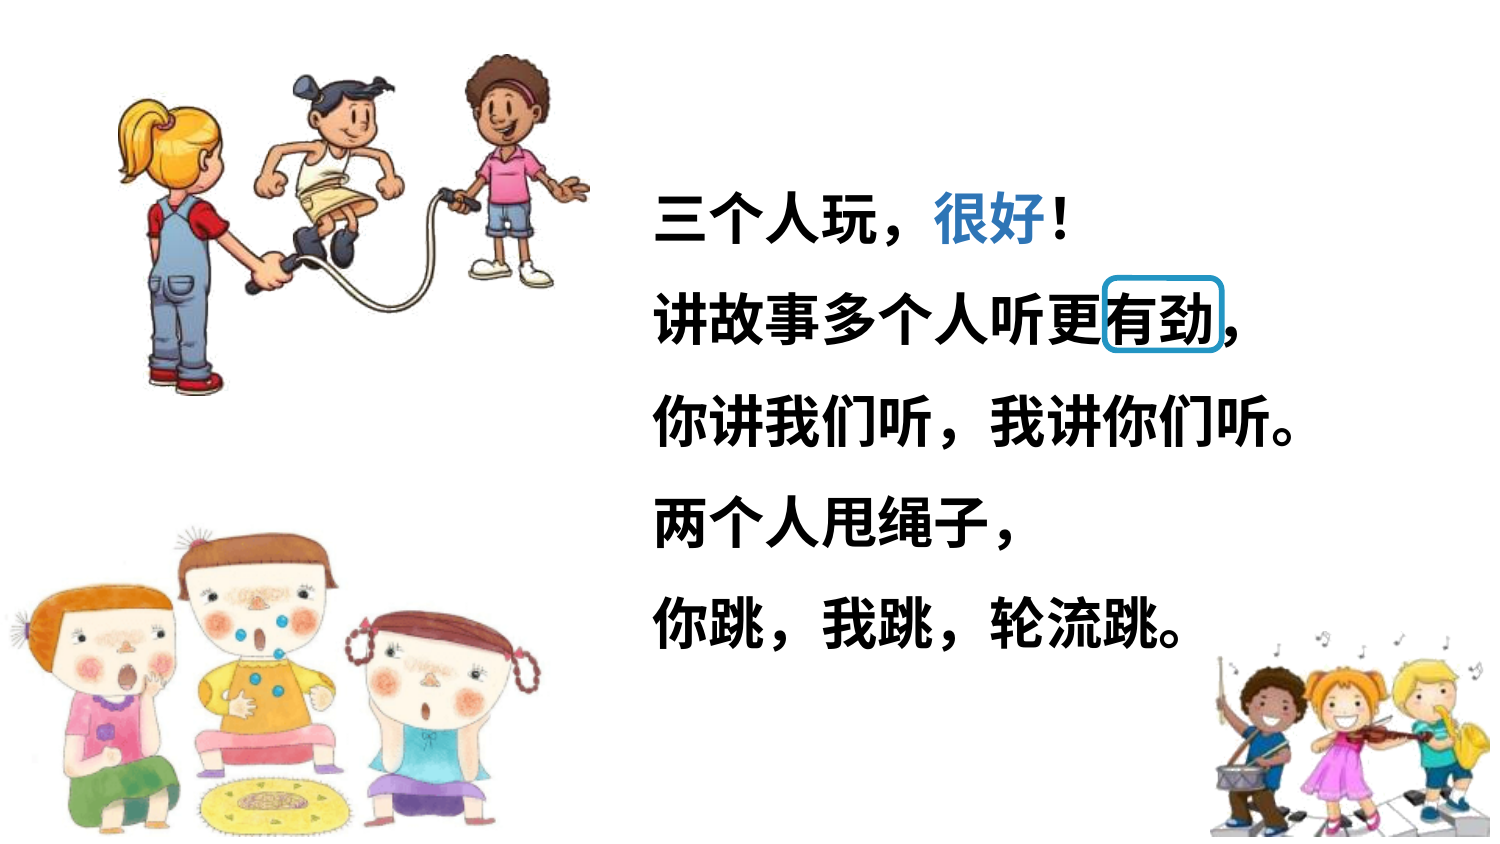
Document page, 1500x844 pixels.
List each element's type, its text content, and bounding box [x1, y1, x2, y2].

picture [117, 53, 590, 396]
picture [0, 506, 557, 838]
text_box 三个人玩，很好！ 讲故事多个人听更有劲， 你讲我们听，我讲你们听。 两个人甩绳子， 你跳，我跳，轮流跳。 [641, 144, 1421, 662]
text_box [1102, 275, 1224, 353]
picture [1209, 630, 1491, 838]
